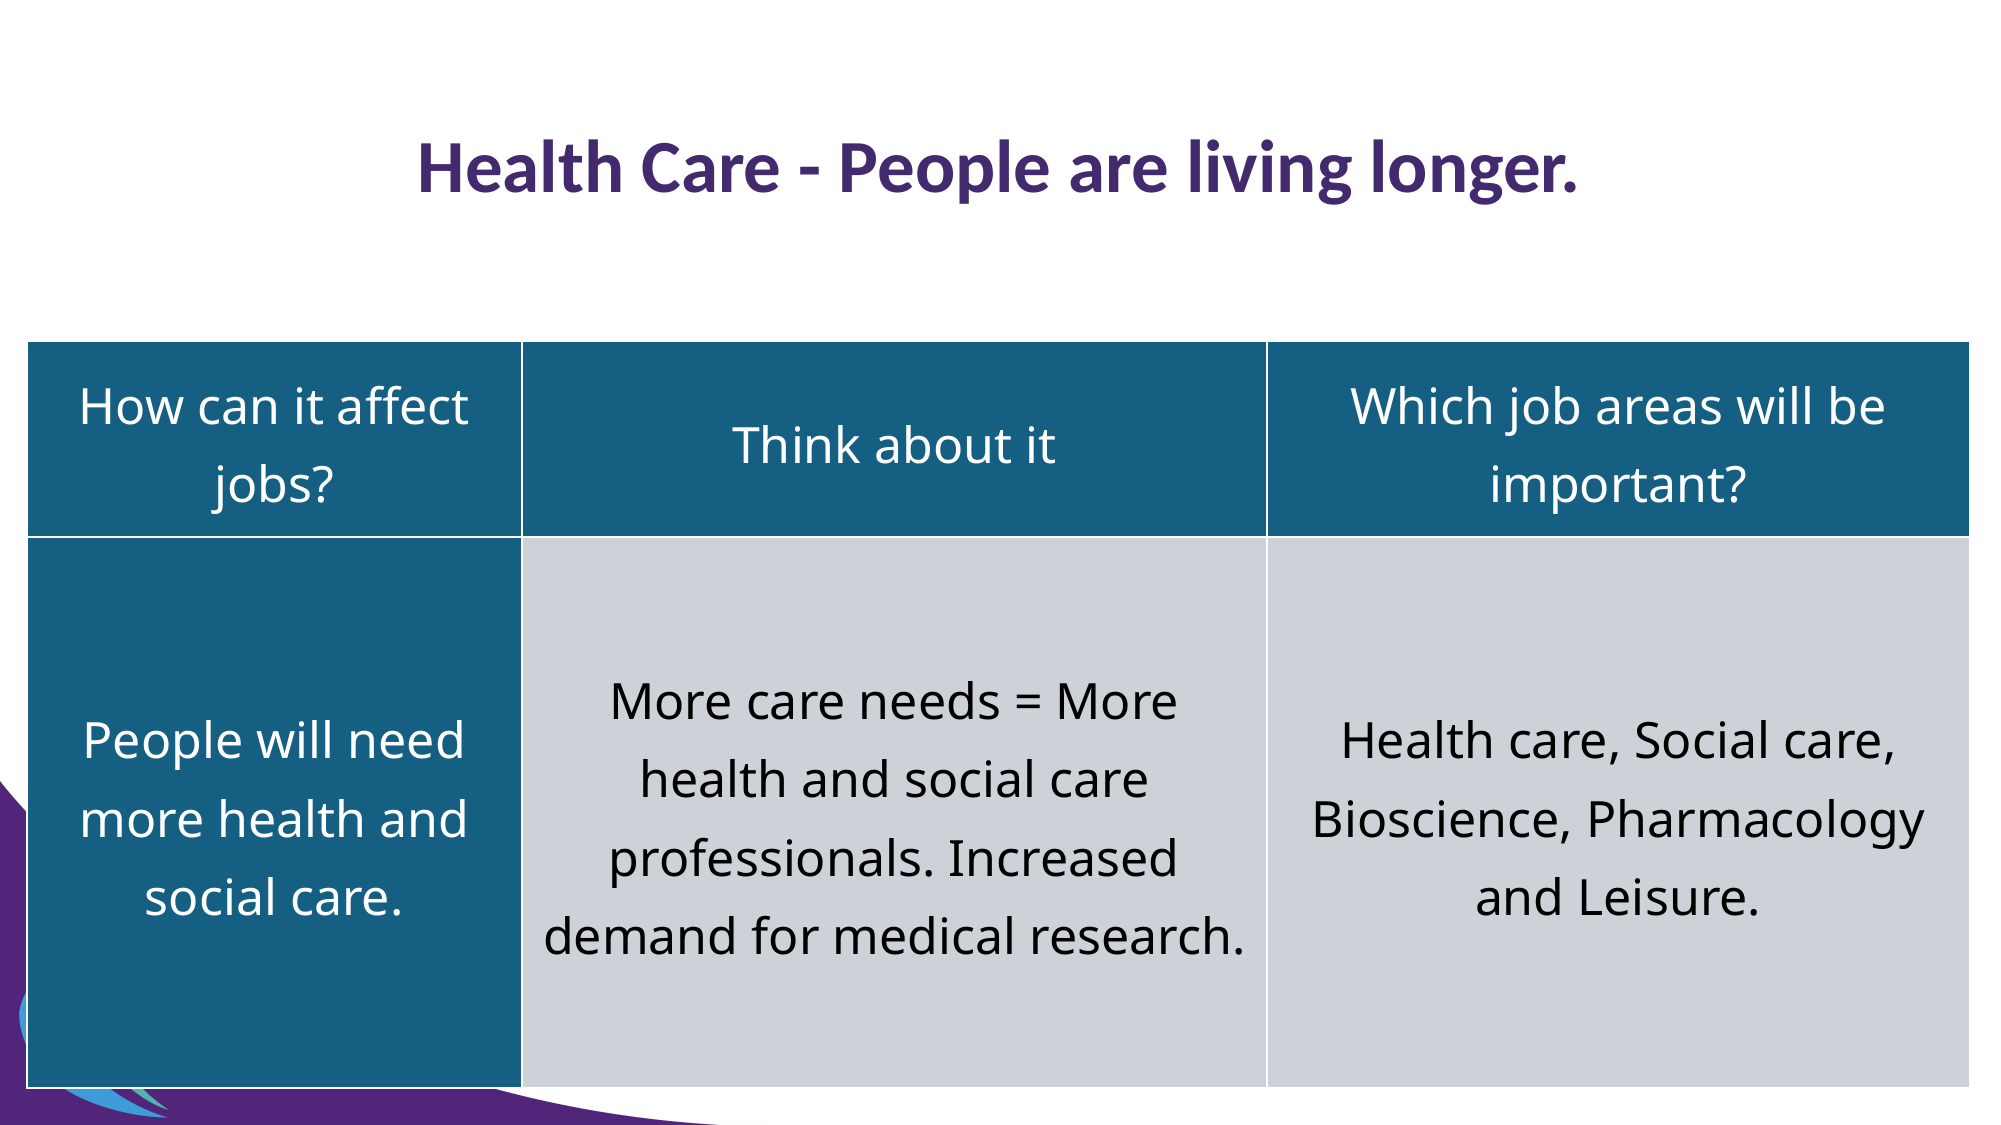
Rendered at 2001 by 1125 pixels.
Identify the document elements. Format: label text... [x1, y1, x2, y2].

table_header How can it affect jobs? [28, 342, 521, 536]
table_header Which job areas will be important? [1268, 342, 1969, 536]
title Health Care - People are living longer. [137, 59, 1863, 278]
table_header Think about it [523, 342, 1266, 536]
table_cell Health care, Social care, Bioscience, Pharmacology and Leisure. [1268, 538, 1969, 1087]
picture [0, 1, 2000, 1125]
table_cell People will need more health and social care. [28, 538, 521, 1087]
table_cell More care needs = More health and social care professionals. Increased demand for medical research. [523, 538, 1266, 1087]
